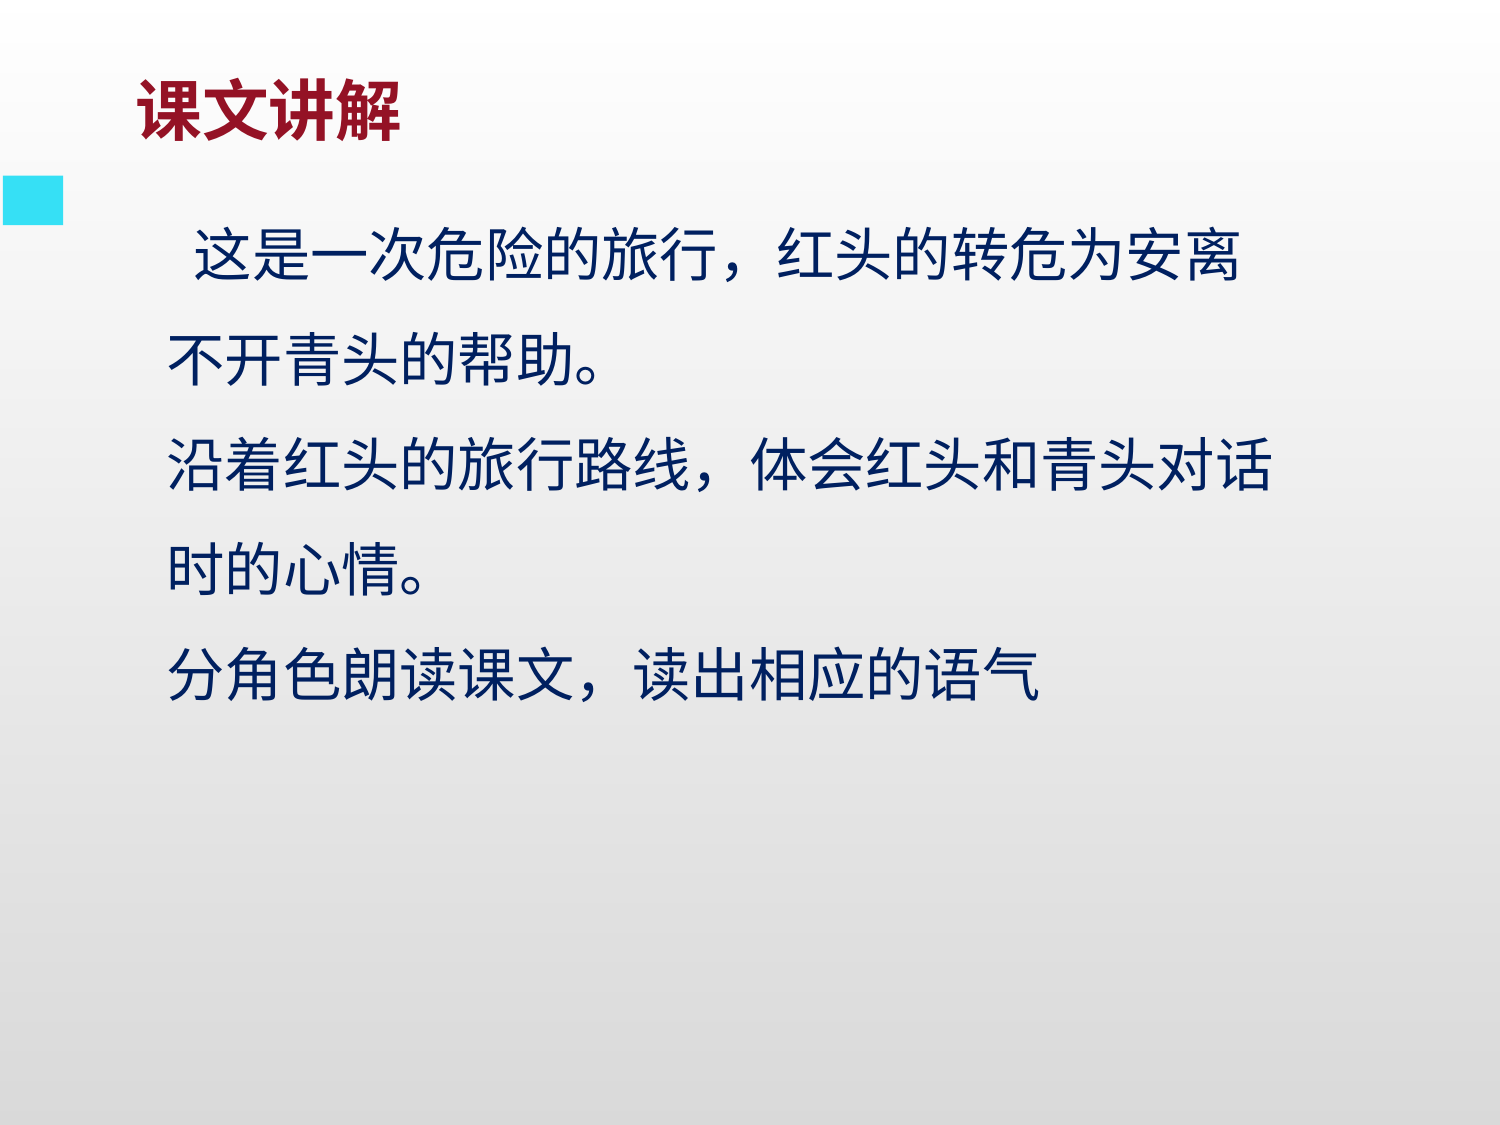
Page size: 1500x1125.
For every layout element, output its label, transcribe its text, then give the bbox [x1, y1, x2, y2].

text_box 这是一次危险的旅行，红头的转危为安离不开青头的帮助。 沿着红头的旅行路线，体会红头和青头对话时的心情。 分角色朗读课文，读出相应的语气 [151, 175, 1297, 715]
text_box 课文讲解 [120, 61, 418, 157]
text_box [2, 175, 64, 226]
